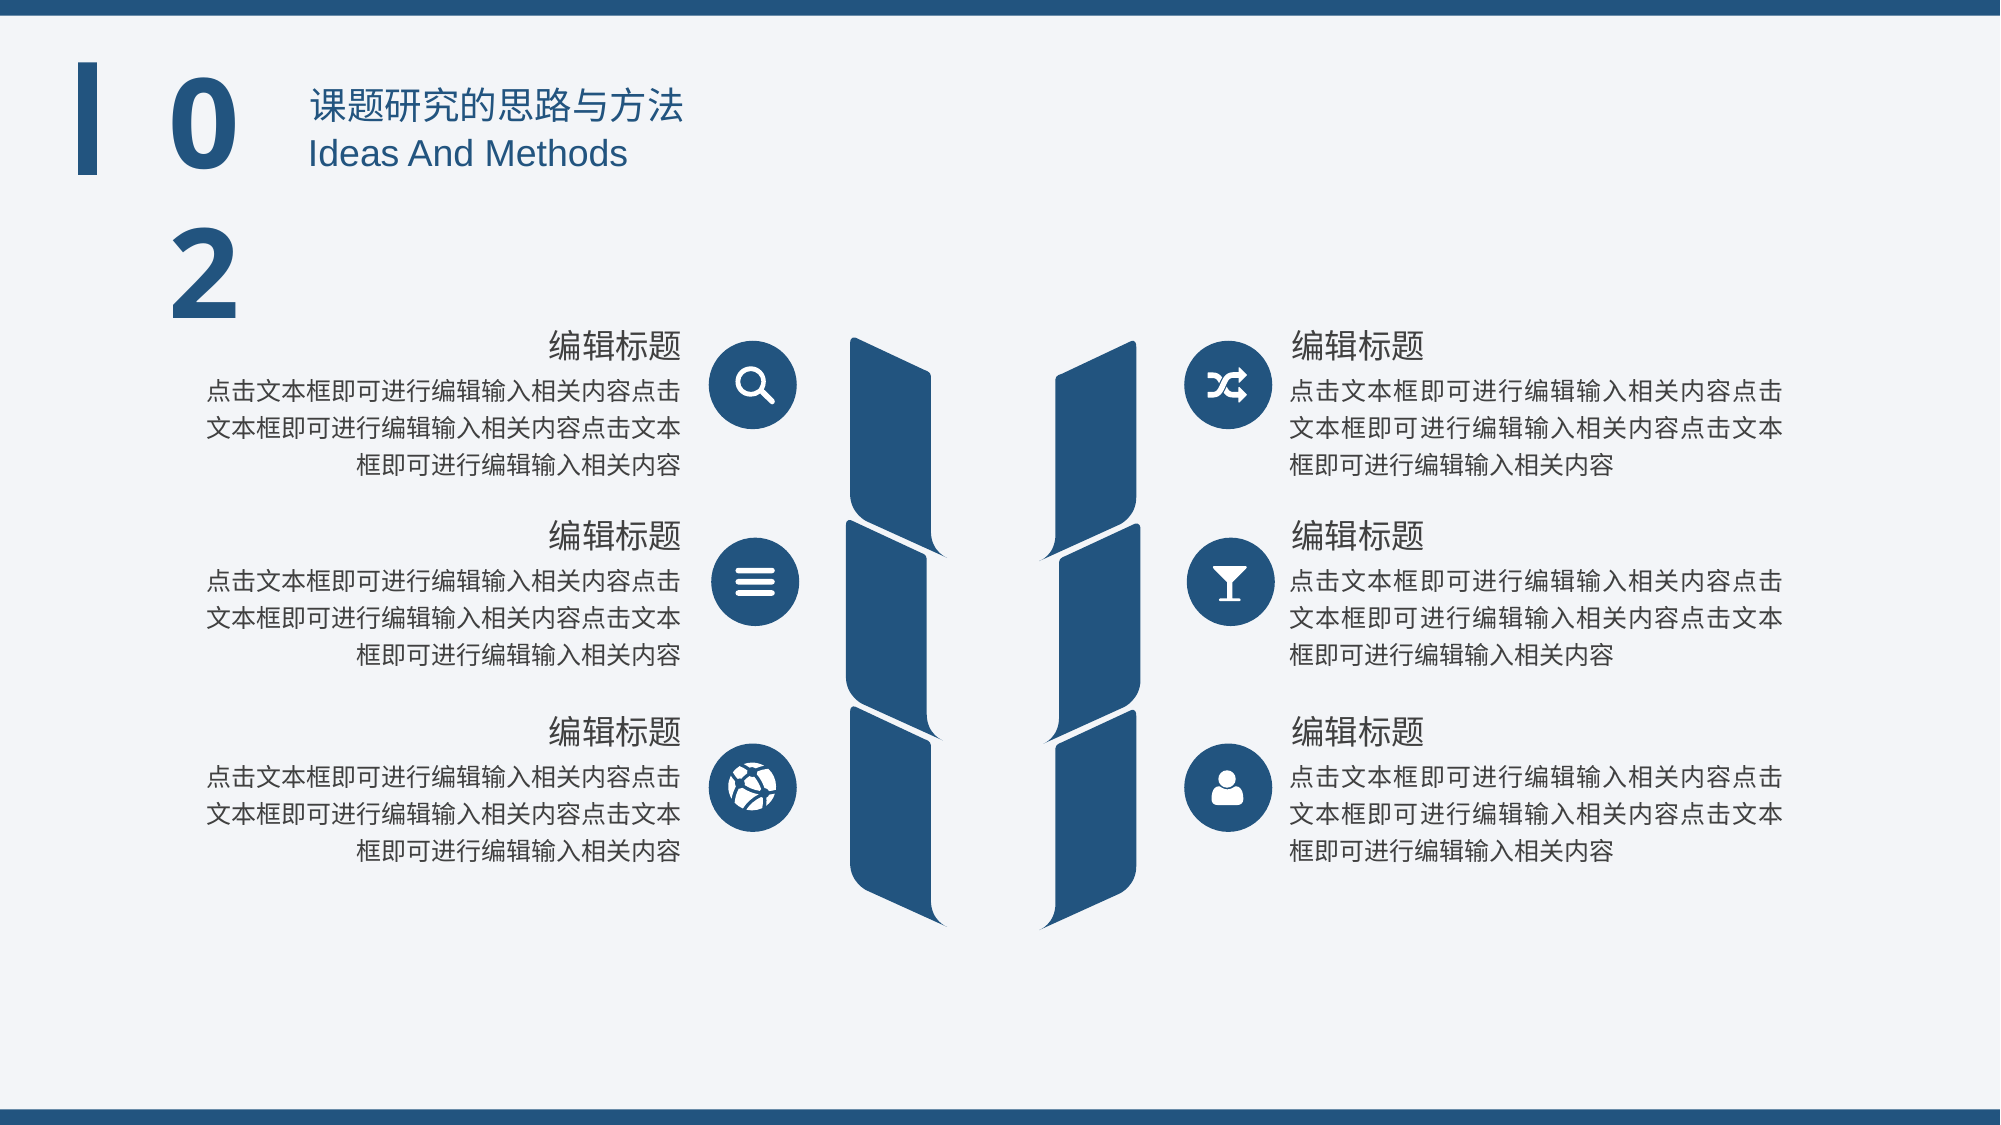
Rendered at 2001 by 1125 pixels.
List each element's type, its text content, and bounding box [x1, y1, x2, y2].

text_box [1211, 770, 1244, 806]
text_box 课题研究的思路与方法 [295, 29, 700, 122]
text_box [1184, 340, 1273, 430]
text_box [735, 578, 775, 585]
text_box [711, 537, 800, 627]
text_box [732, 766, 748, 779]
text_box [1043, 523, 1141, 744]
text_box [735, 366, 775, 405]
text_box [1212, 566, 1247, 602]
text_box [1039, 709, 1137, 931]
text_box [1039, 340, 1137, 562]
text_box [1207, 367, 1247, 403]
text_box 编辑标题 [1277, 318, 1501, 373]
text_box [744, 776, 762, 791]
text_box 点击文本框即可进行编辑输入相关内容点击文本框即可进行编辑输入相关内容点击文本框即可进行编辑输入相关内容 [172, 746, 697, 874]
text_box [1186, 537, 1274, 627]
text_box 编辑标题 [473, 318, 697, 373]
text_box [0, 1108, 2000, 1125]
text_box [735, 590, 775, 596]
text_box 点击文本框即可进行编辑输入相关内容点击文本框即可进行编辑输入相关内容点击文本框即可进行编辑输入相关内容 [1274, 360, 1799, 488]
text_box [0, 0, 2000, 17]
text_box [734, 787, 759, 809]
text_box [1184, 743, 1273, 832]
text_box 点击文本框即可进行编辑输入相关内容点击文本框即可进行编辑输入相关内容点击文本框即可进行编辑输入相关内容 [1274, 550, 1799, 677]
text_box 编辑标题 [473, 704, 697, 759]
text_box [850, 337, 948, 558]
text_box [845, 519, 943, 741]
text_box 02 [121, 36, 288, 352]
text_box [708, 743, 797, 832]
text_box 点击文本框即可进行编辑输入相关内容点击文本框即可进行编辑输入相关内容点击文本框即可进行编辑输入相关内容 [172, 550, 697, 677]
text_box Ideas And Methods [293, 122, 1117, 182]
text_box [746, 797, 763, 811]
text_box [756, 768, 777, 792]
text_box 点击文本框即可进行编辑输入相关内容点击文本框即可进行编辑输入相关内容点击文本框即可进行编辑输入相关内容 [1274, 746, 1799, 874]
text_box 编辑标题 [473, 507, 697, 563]
text_box [77, 61, 98, 176]
text_box 点击文本框即可进行编辑输入相关内容点击文本框即可进行编辑输入相关内容点击文本框即可进行编辑输入相关内容 [172, 360, 697, 488]
text_box [735, 567, 775, 574]
text_box [728, 775, 736, 799]
text_box [766, 793, 775, 806]
text_box [850, 706, 948, 927]
text_box [708, 340, 797, 430]
text_box 编辑标题 [1277, 704, 1501, 759]
text_box [743, 762, 765, 769]
text_box 编辑标题 [1277, 507, 1501, 563]
